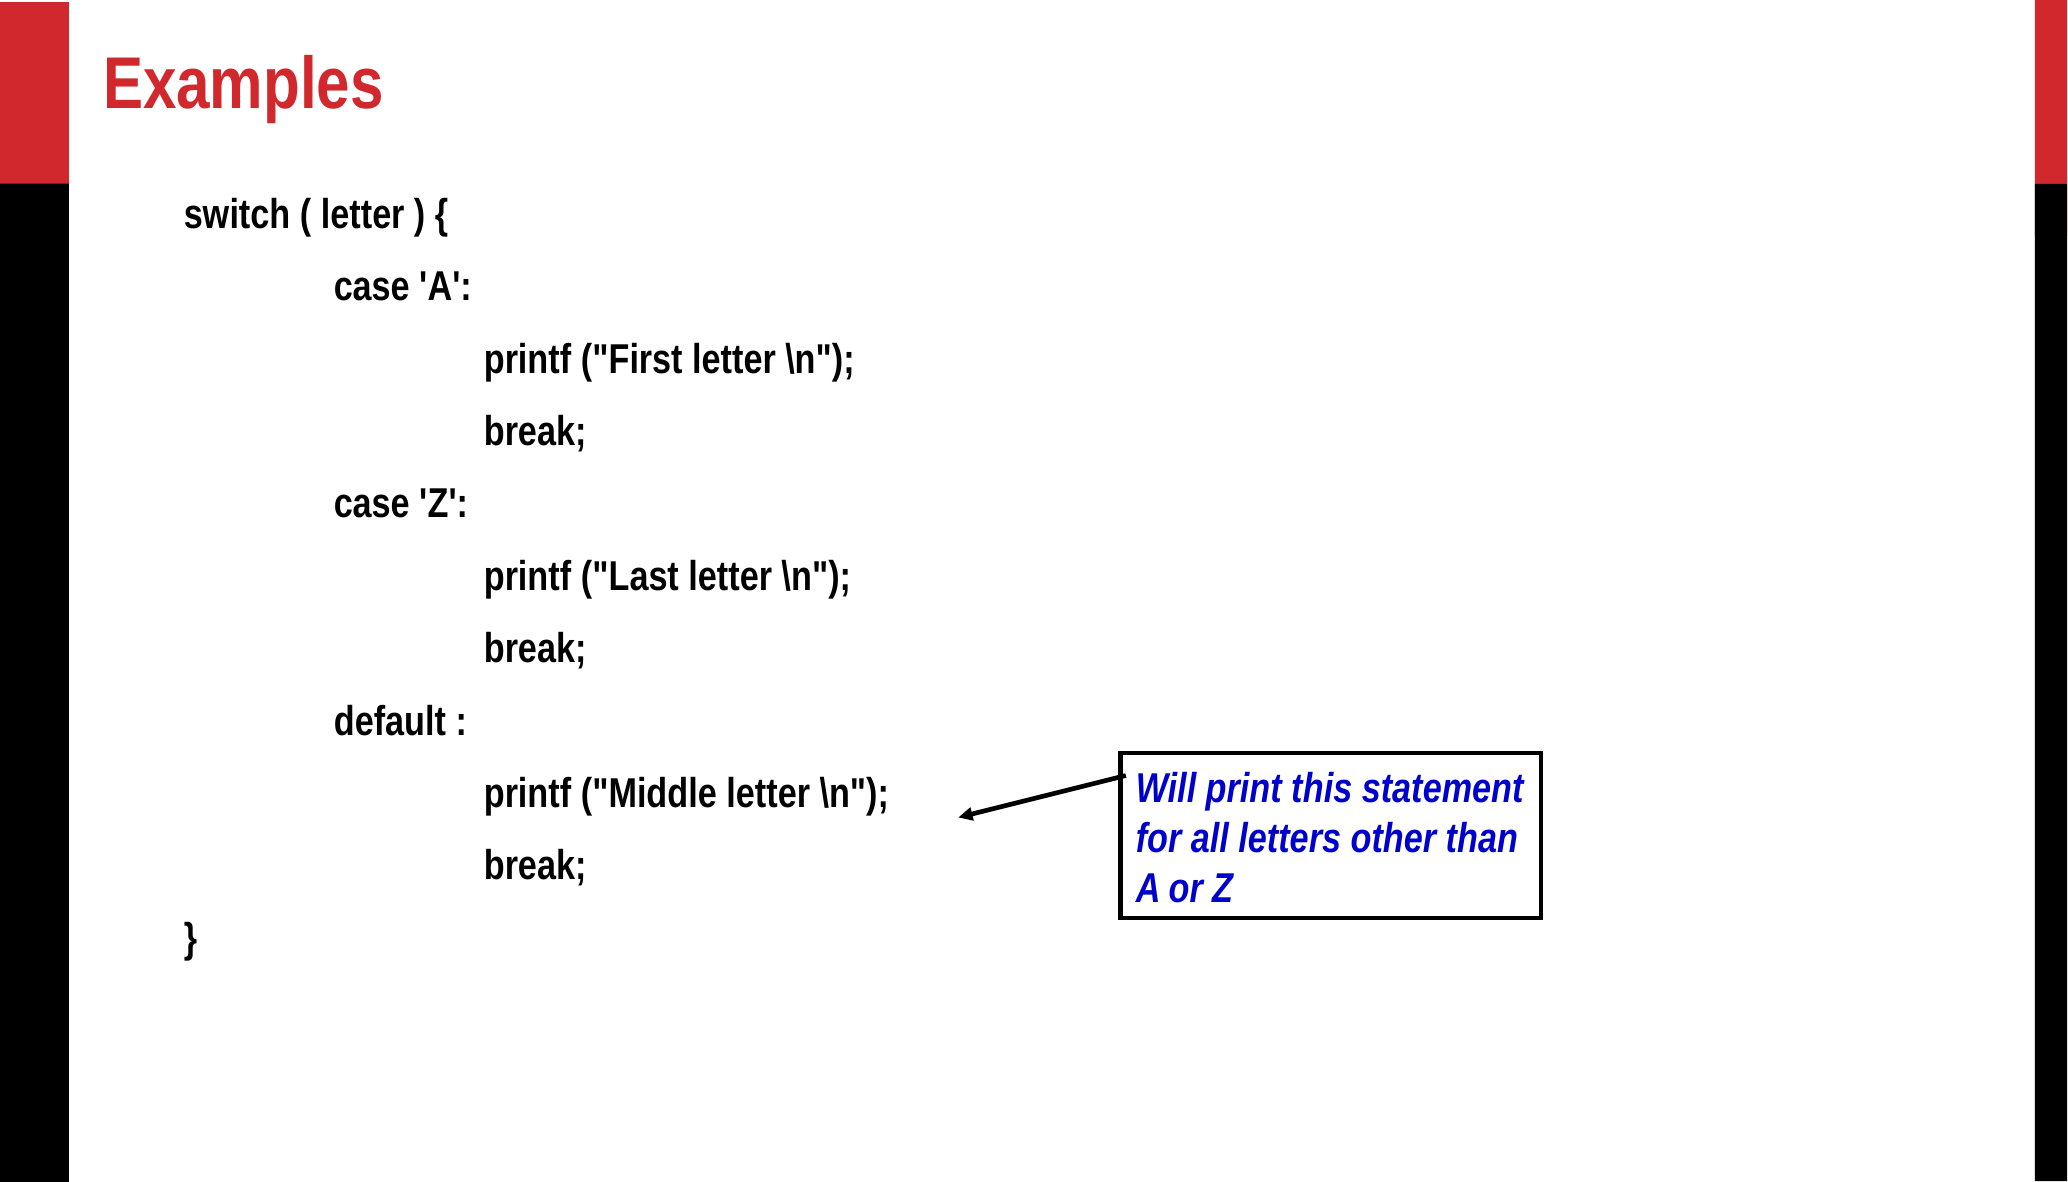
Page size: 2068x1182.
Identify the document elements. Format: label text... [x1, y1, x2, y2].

list switch ( letter ) { case 'A': printf ("First letter \n"); break; case 'Z': printf ("Last letter \n"); break; default : printf ("Middle letter \n"); break; } [166, 178, 1132, 1059]
title Examples [86, 26, 2016, 132]
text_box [958, 752, 1542, 920]
